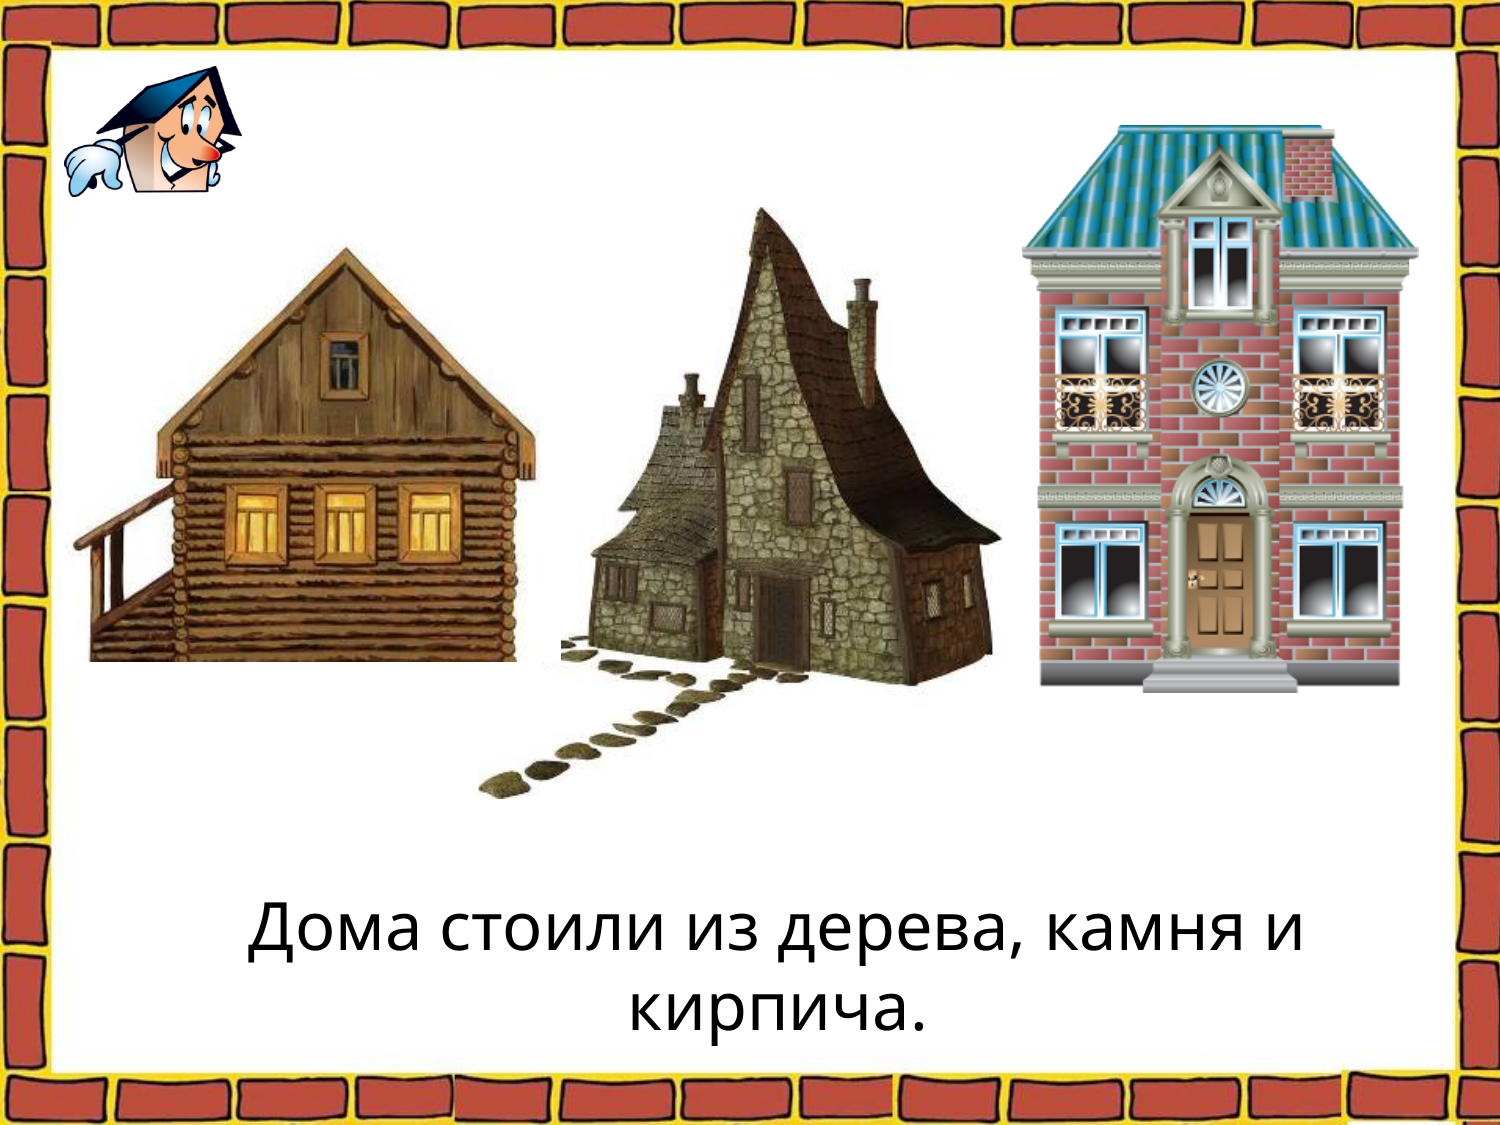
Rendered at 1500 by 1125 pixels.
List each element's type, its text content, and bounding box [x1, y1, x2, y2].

list Дома стоили из дерева, камня и кирпича. [74, 875, 1426, 1059]
picture [0, 0, 1500, 1125]
